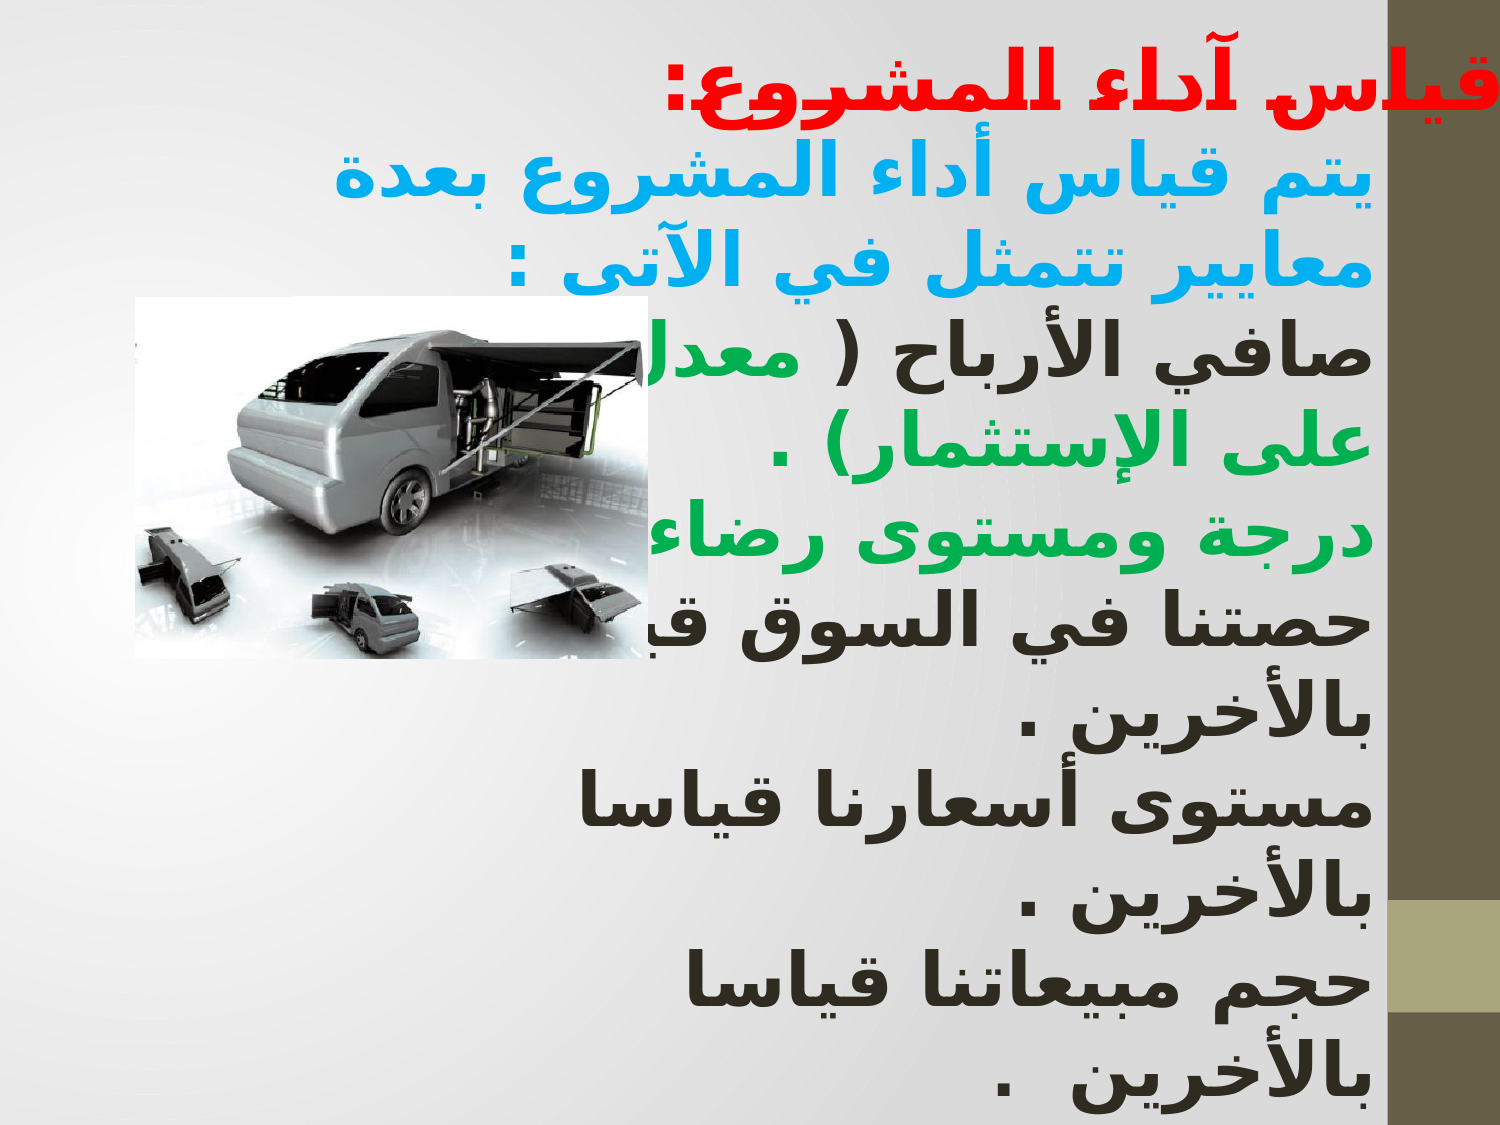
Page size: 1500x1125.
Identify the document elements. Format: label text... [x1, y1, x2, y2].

picture [135, 295, 648, 660]
text_box يتم قياس أداء المشروع بعدة معايير تتمثل في الآتي : صافي الأرباح ( معدل العائد على الإستثمار) . درجة ومستوى رضاء العملاء . حصتنا في السوق قياسا بالأخرين . مستوى أسعارنا قياسا بالأخرين . حجم مبيعاتنا قياسا بالأخرين . [267, 114, 1393, 1119]
text_box قياس آداء المشروع: [644, 19, 1500, 135]
